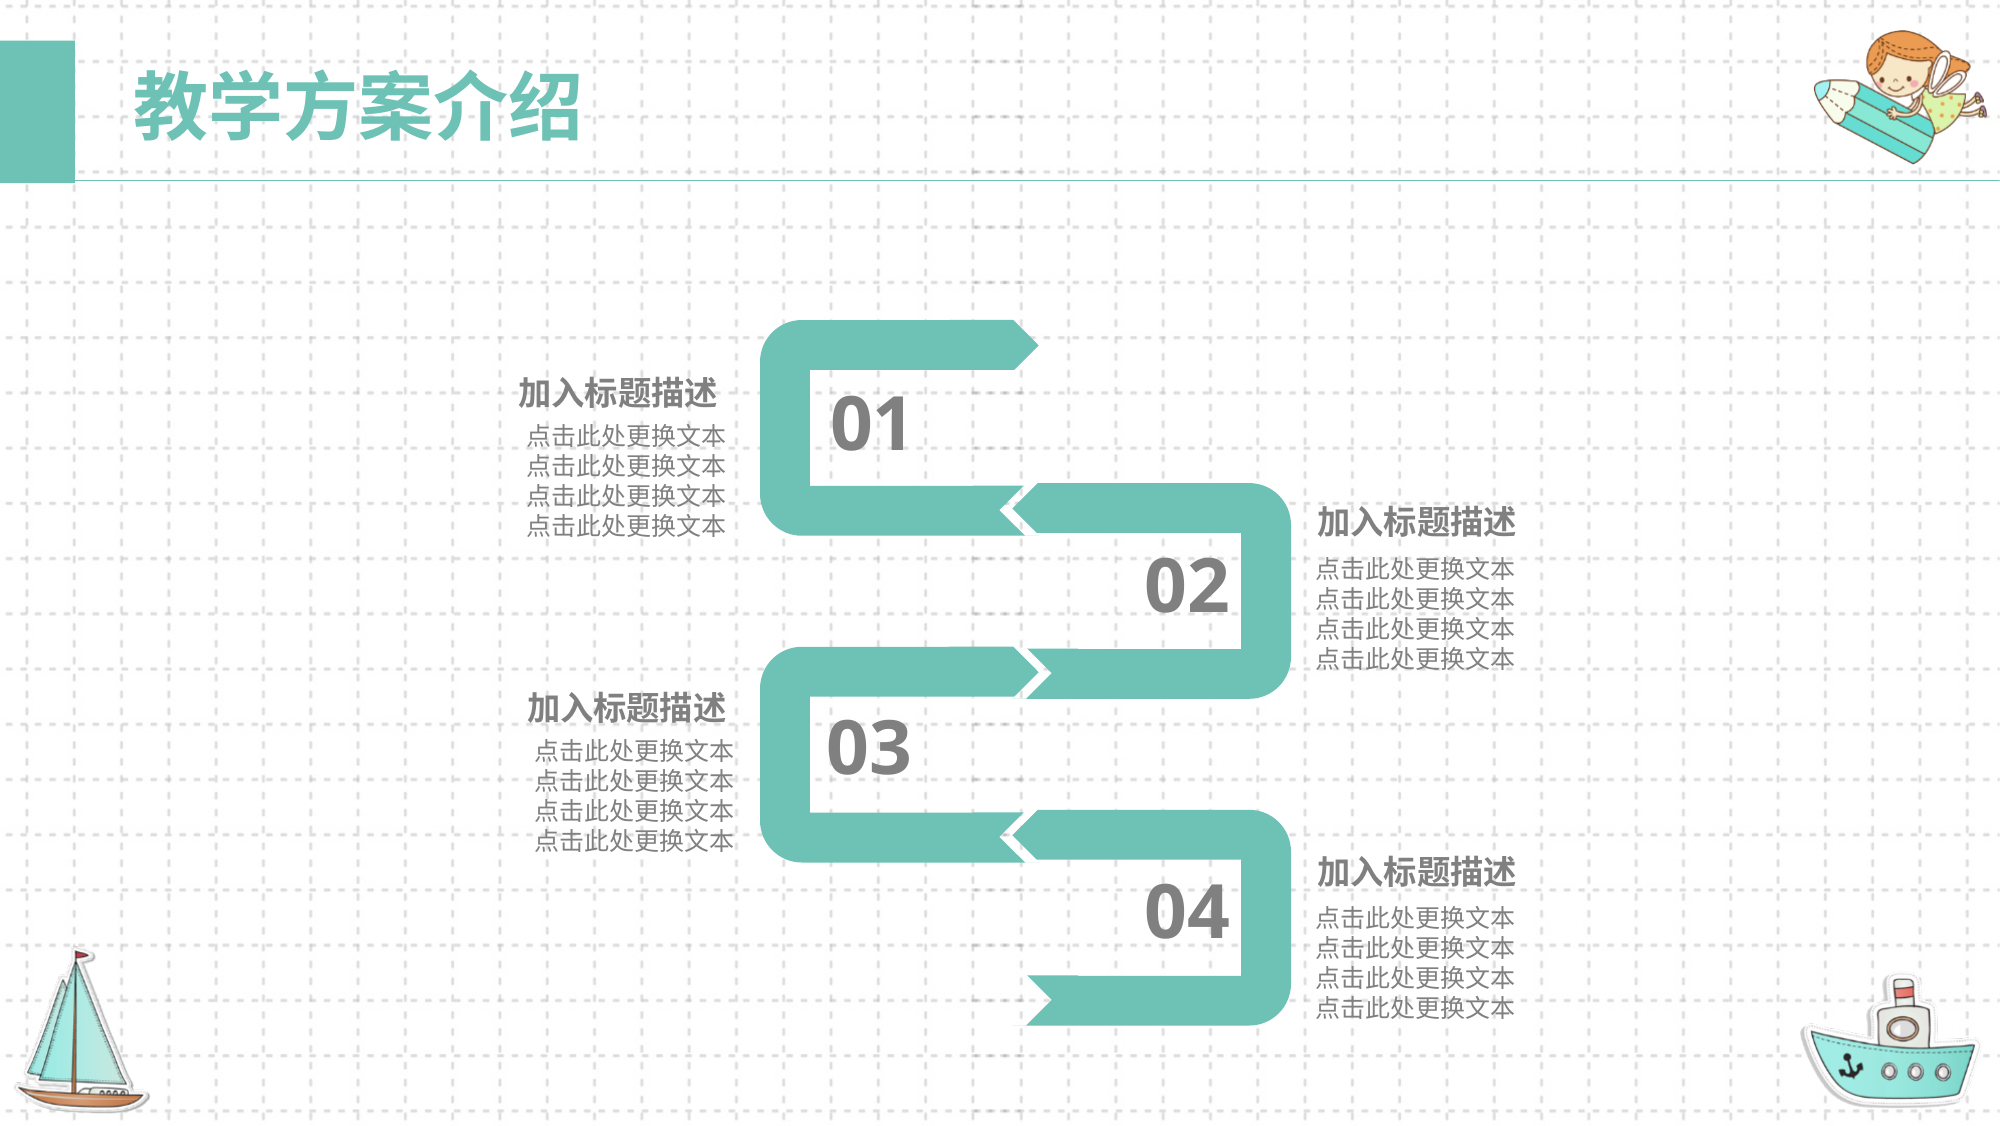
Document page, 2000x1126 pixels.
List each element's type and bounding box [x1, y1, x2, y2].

text_box [0, 9, 2000, 184]
picture [0, 0, 2000, 9]
text_box [281, 319, 1757, 1032]
picture [0, 184, 2000, 1126]
